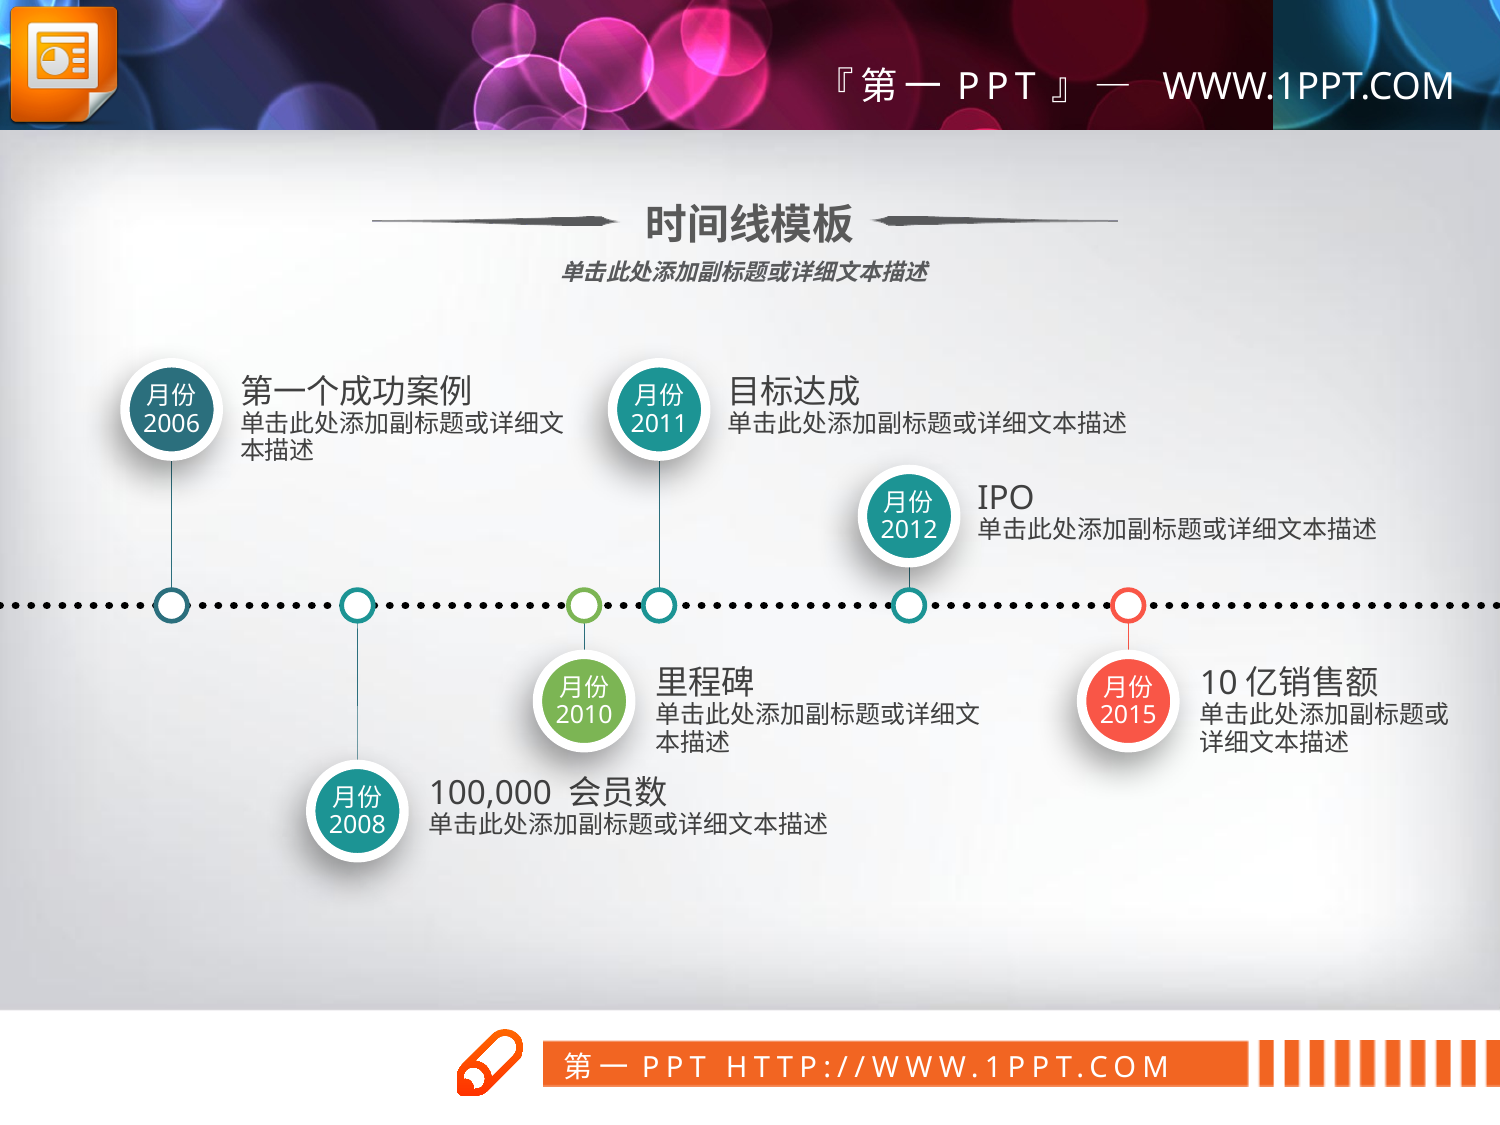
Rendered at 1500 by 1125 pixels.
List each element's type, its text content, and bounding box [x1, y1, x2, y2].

text_box [341, 589, 374, 604]
text_box [893, 590, 925, 604]
text_box [568, 589, 600, 604]
text_box 月份 2008 [310, 764, 405, 858]
text_box 目标达成 单击此处添加副标题或详细文本描述 [712, 374, 1145, 445]
text_box [1114, 613, 1143, 622]
text_box [343, 613, 372, 622]
picture [543, 1040, 1500, 1087]
text_box 月份 2006 [124, 362, 219, 457]
text_box [895, 613, 923, 622]
text_box 里程碑 单击此处添加副标题或详细文本描述 [640, 666, 1019, 764]
text_box [643, 590, 675, 604]
text_box IPO 单击此处添加副标题或详细文本描述 [962, 481, 1395, 552]
text_box [155, 590, 188, 604]
text_box 单击此处添加副标题或详细文本描述 [545, 249, 943, 293]
text_box [570, 613, 598, 622]
text_box 时间线模板 [584, 197, 916, 248]
text_box 月份 2010 [537, 654, 631, 748]
text_box 10亿销售额 单击此处添加副标题或详细文本描述 [1185, 666, 1479, 764]
text_box [157, 613, 186, 622]
text_box 月份 2011 [612, 362, 706, 457]
text_box [1112, 589, 1144, 604]
text_box [645, 613, 673, 622]
text_box 第一个成功案例 单击此处添加副标题或详细文本描述 [225, 374, 603, 473]
text_box 100,000 会员数 单击此处添加副标题或详细文本描述 [414, 776, 852, 847]
picture [0, 606, 1500, 1012]
text_box 月份 2012 [862, 469, 956, 563]
picture [0, 0, 1500, 605]
text_box 月份 2015 [1081, 654, 1175, 748]
